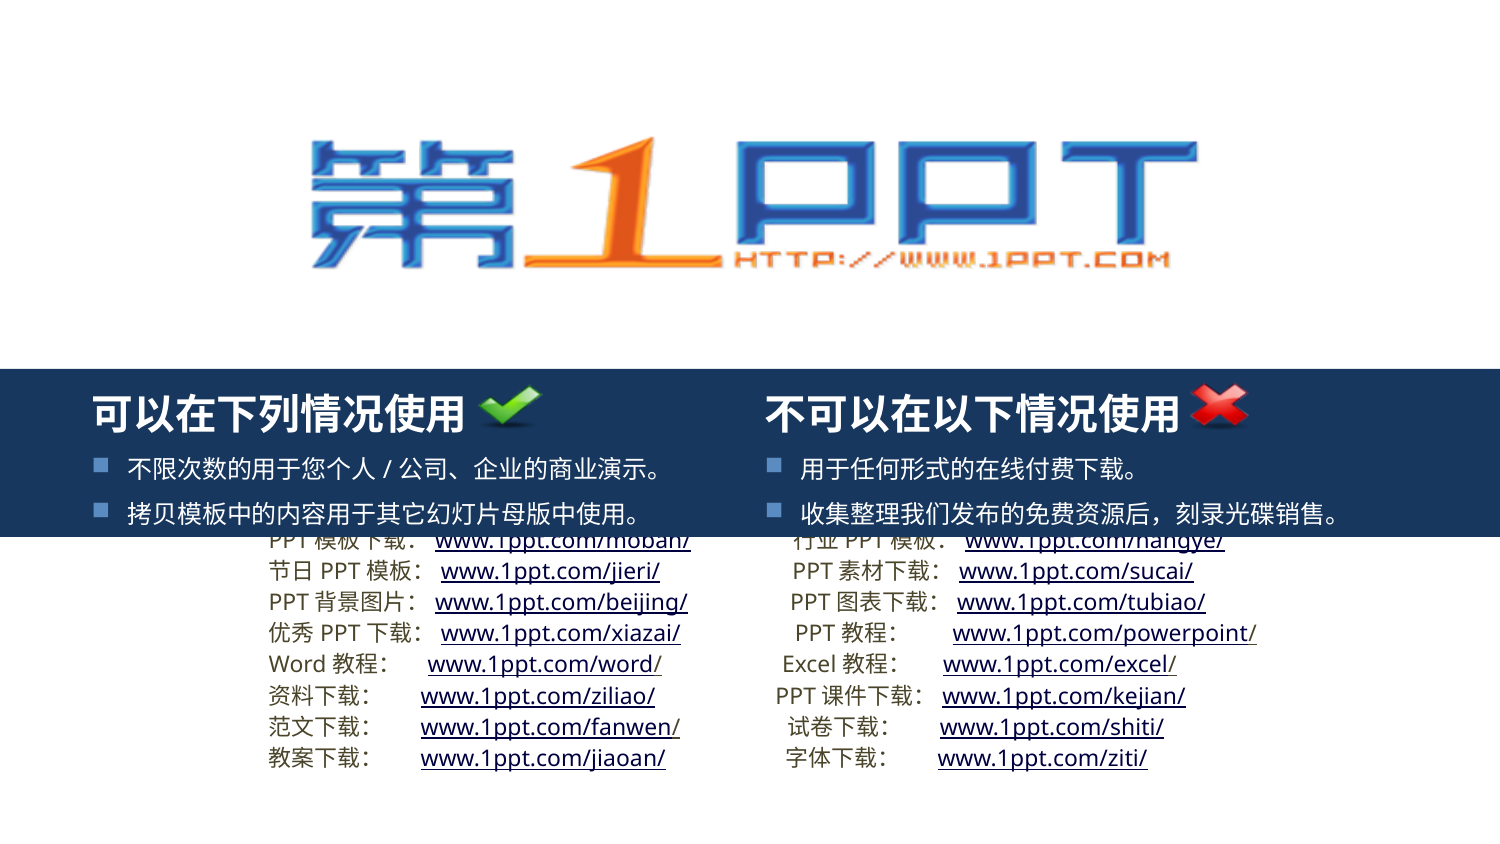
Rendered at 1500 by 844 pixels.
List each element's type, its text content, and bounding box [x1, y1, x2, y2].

picture [477, 380, 544, 430]
text_box PPT模板下载：www.1ppt.com/moban/ 行业PPT模板：www.1ppt.com/hangye/ 节日PPT模板：www.1ppt.com/jieri/ PPT素材下载：www.1ppt.com/sucai/ PPT背景图片：www.1ppt.com/beijing/ PPT图表下载：www.1ppt.com/tubiao/ 优秀PPT下载：www.1ppt.com/xiazai/ PPT教程： www.1ppt.com/powerpoint/ Word教程： www.1ppt.com/word/ Excel教程： www.1ppt.com/excel/ 资料下载： www.1ppt.com/ziliao/ PPT课件下载：www.1ppt.com/kejian/ 范文下载： www.1ppt.com/fanwen/ 试卷下载： www.1ppt.com/shiti/ 教案下载： www.1ppt.com/jiaoan/ 字体下载： www.1ppt.com/ziti/ [252, 572, 1315, 756]
picture [1186, 380, 1252, 430]
text_box 不可以在以下情况使用 用于任何形式的在线付费下载。 收集整理我们发布的免费资源后，刻录光碟销售。 [750, 381, 1424, 572]
text_box [0, 368, 477, 537]
text_box [1252, 368, 1500, 537]
text_box 可以在下列情况使用 不限次数的用于您个人/公司、企业的商业演示。 拷贝模板中的内容用于其它幻灯片母版中使用。 [76, 381, 750, 581]
picture [134, 38, 1400, 369]
